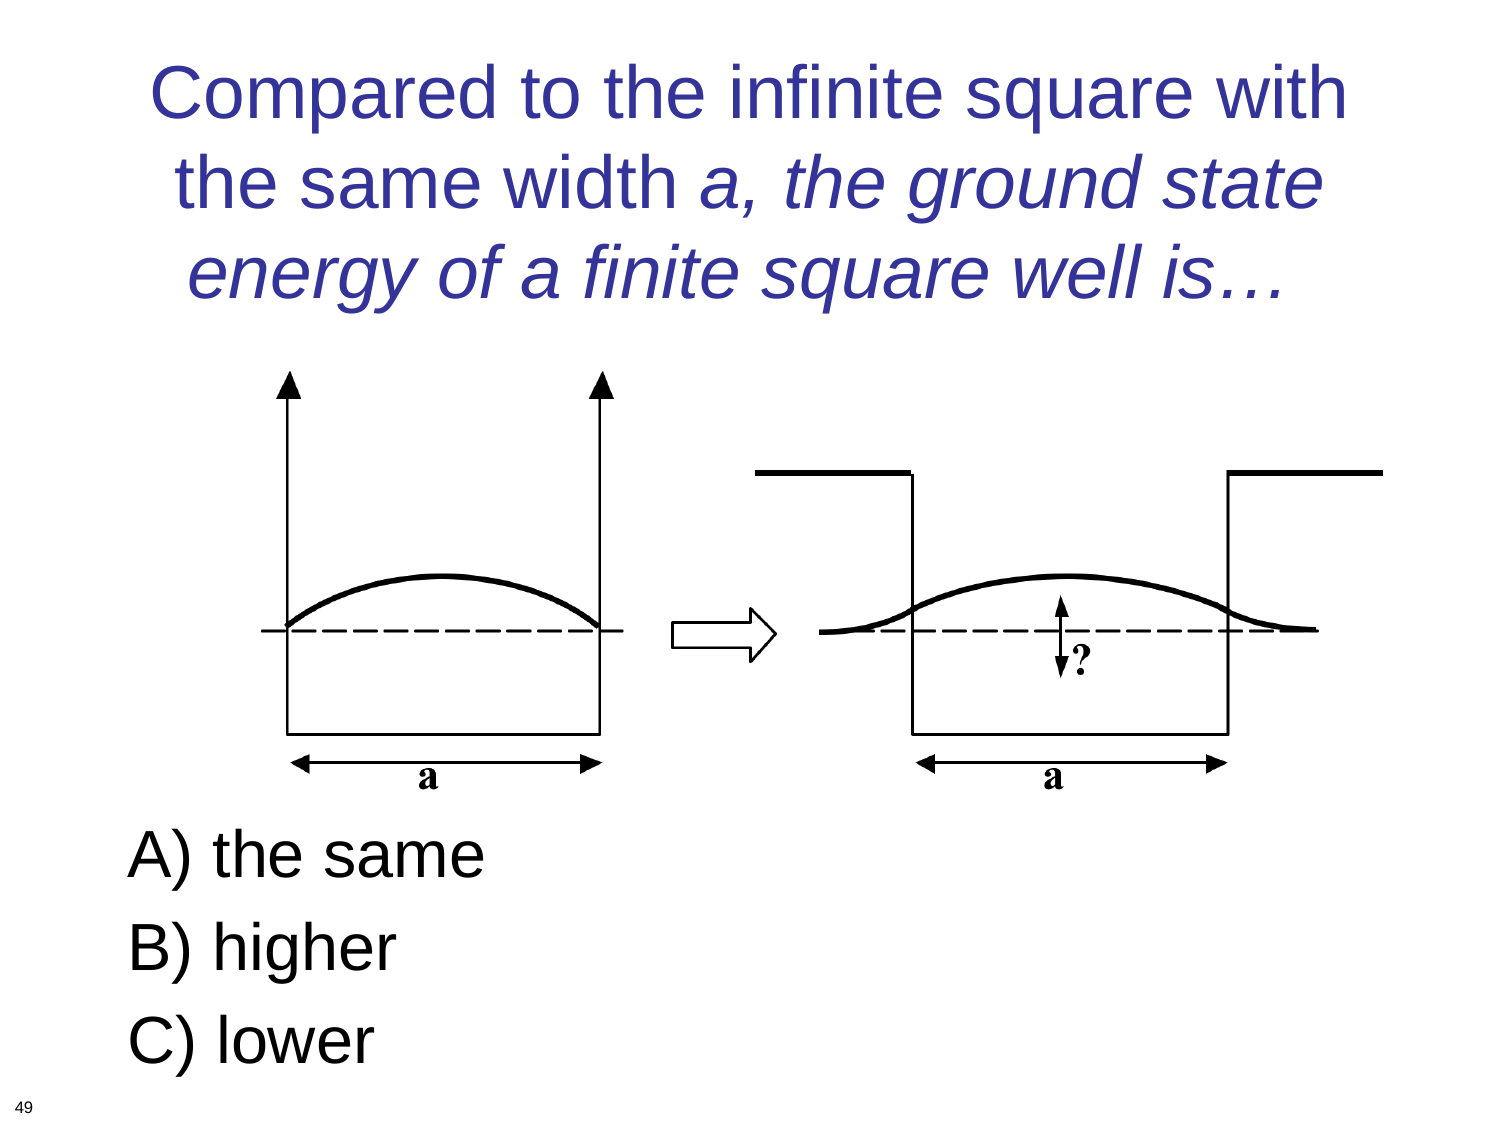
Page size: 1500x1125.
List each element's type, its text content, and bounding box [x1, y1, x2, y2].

title Compared to the infinite square with the same width a, the ground state energy of a finite square well is… [112, 39, 1388, 319]
text_box 49 [0, 1089, 50, 1125]
picture [104, 341, 1444, 800]
list A) the same B) higher C) lower [112, 808, 1388, 1091]
